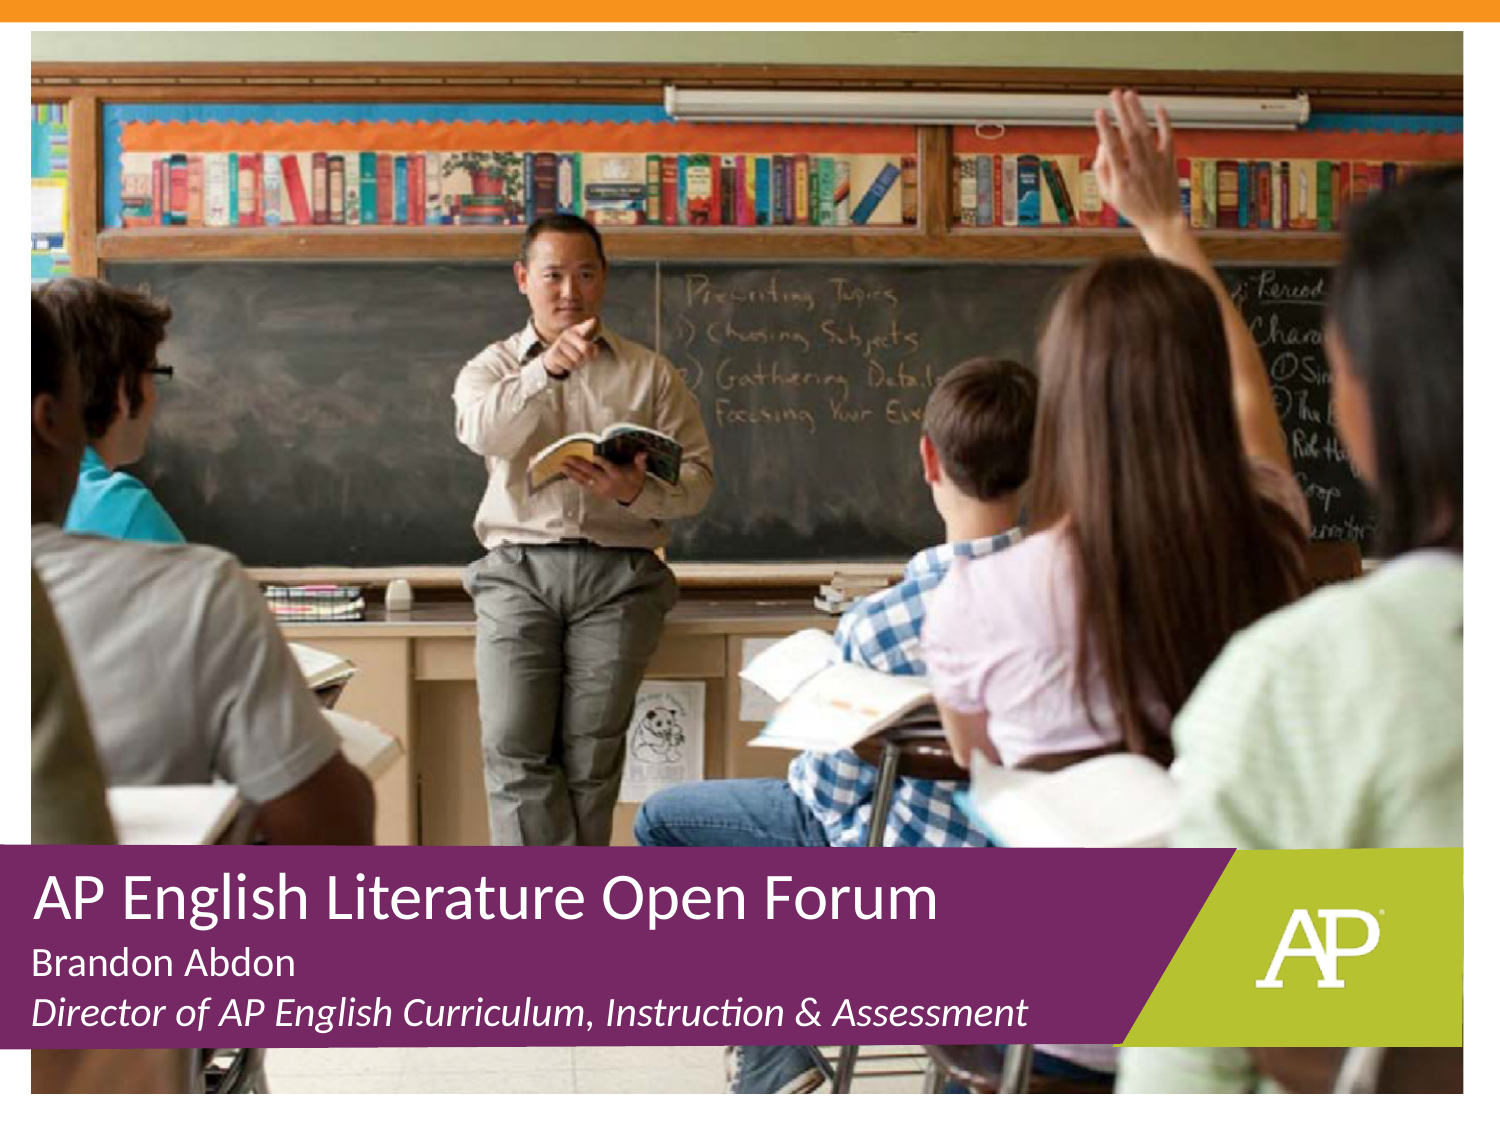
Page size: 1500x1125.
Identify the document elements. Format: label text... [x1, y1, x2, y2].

text_box [1249, 902, 1391, 995]
text_box [31, 30, 1464, 849]
text_box [31, 924, 1464, 1094]
text_box AP English Literature Open Forum [31, 852, 946, 932]
text_box [0, 844, 1237, 1050]
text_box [28, 933, 1036, 1039]
text_box [1112, 847, 1464, 1047]
